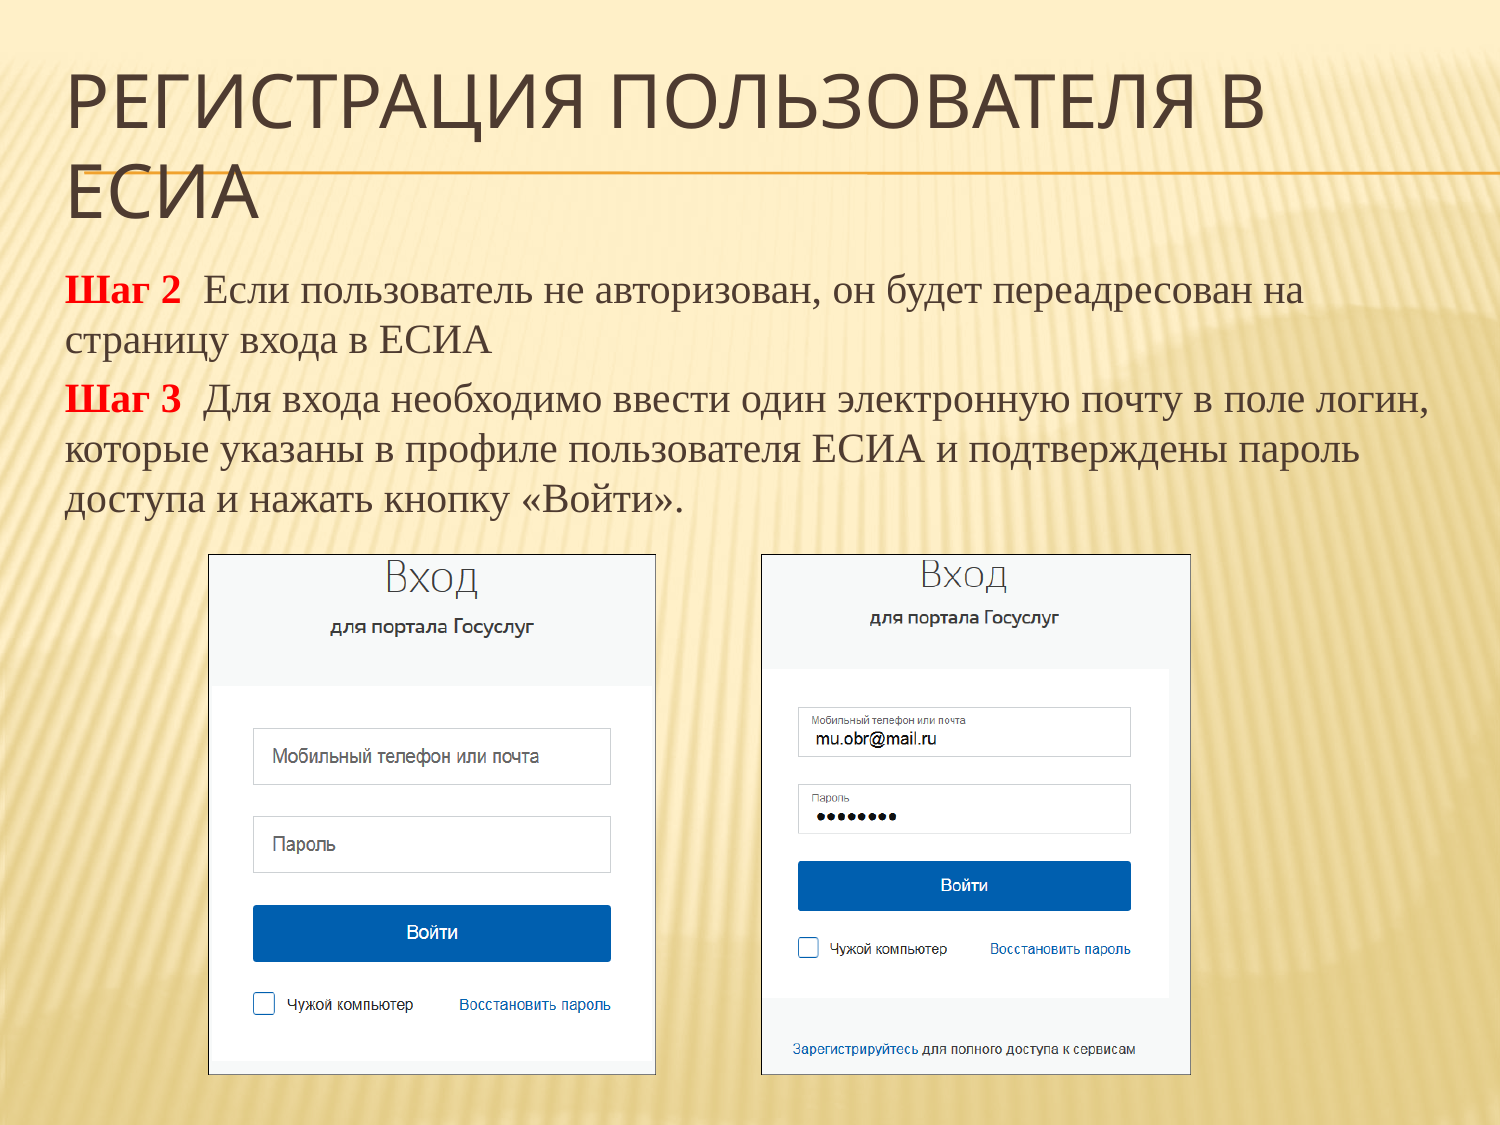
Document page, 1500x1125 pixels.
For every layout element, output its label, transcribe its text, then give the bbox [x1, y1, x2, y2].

picture [208, 554, 656, 1075]
picture [761, 554, 1191, 1075]
title Регистрация пользователя в ЕСИА [50, 75, 1475, 213]
list Шаг 2 Если пользователь не авторизован, он будет переадресован на страницу входа в ЕСИА Шаг 3 Для входа необходимо ввести один электронную почту в поле логин, которые указаны в профиле пользователя ЕСИА и подтверждены пароль доступа и нажать кнопку «Войти». [50, 254, 1475, 1106]
